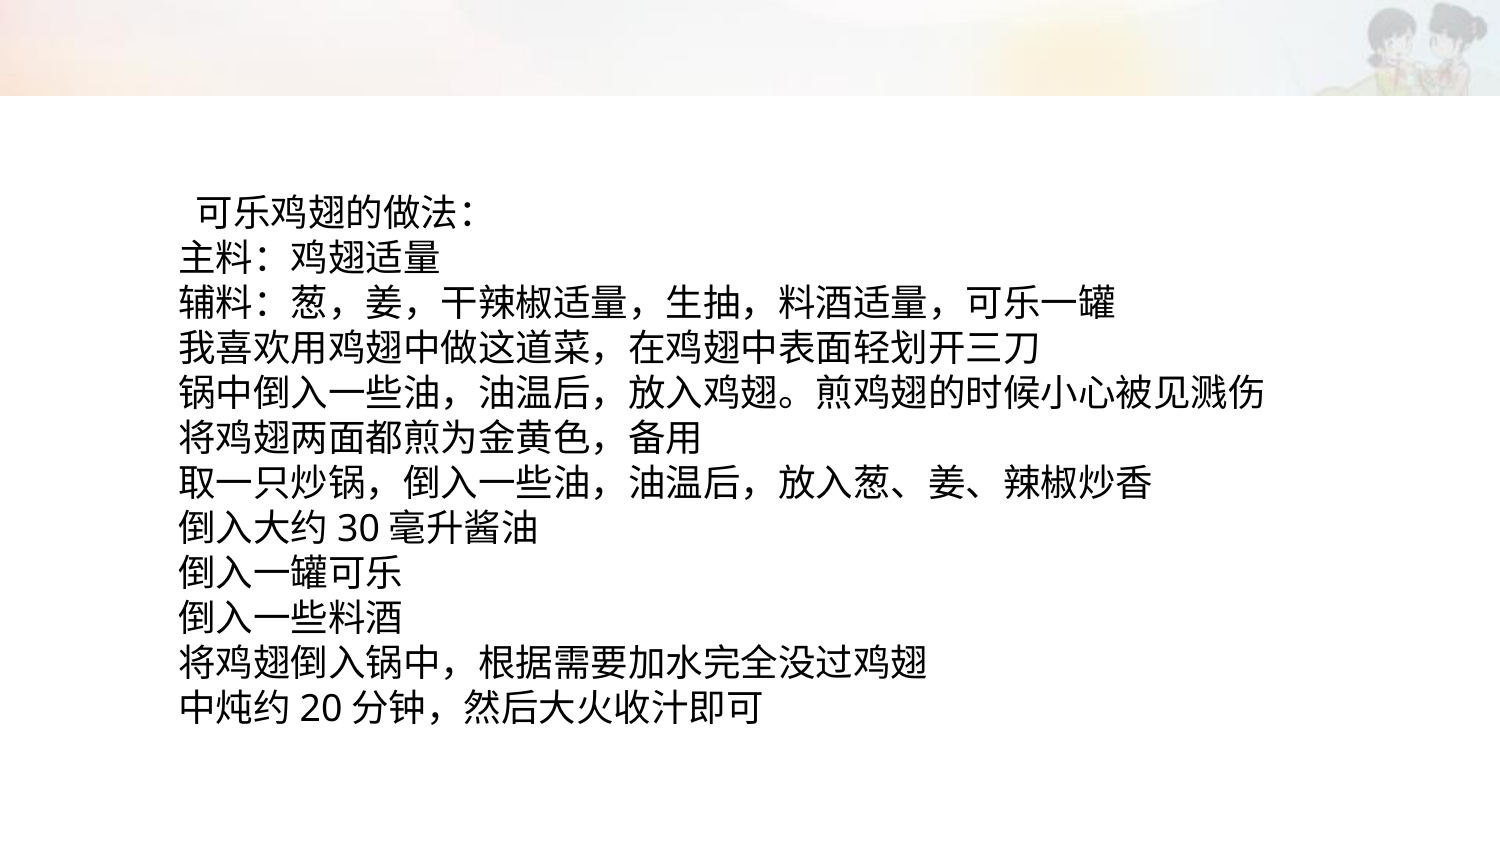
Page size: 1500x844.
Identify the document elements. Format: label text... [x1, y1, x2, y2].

text_box 可乐鸡翅的做法： 主料：鸡翅适量 辅料：葱，姜，干辣椒适量，生抽，料酒适量，可乐一罐 我喜欢用鸡翅中做这道菜，在鸡翅中表面轻划开三刀 锅中倒入一些油，油温后，放入鸡翅。煎鸡翅的时候小心被见溅伤 将鸡翅两面都煎为金黄色，备用 取一只炒锅，倒入一些油，油温后，放入葱、姜、辣椒炒香 倒入大约30毫升酱油 倒入一罐可乐 倒入一些料酒 将鸡翅倒入锅中，根据需要加水完全没过鸡翅 中炖约20分钟，然后大火收汁即可 [163, 181, 1284, 736]
picture [0, 0, 1500, 96]
